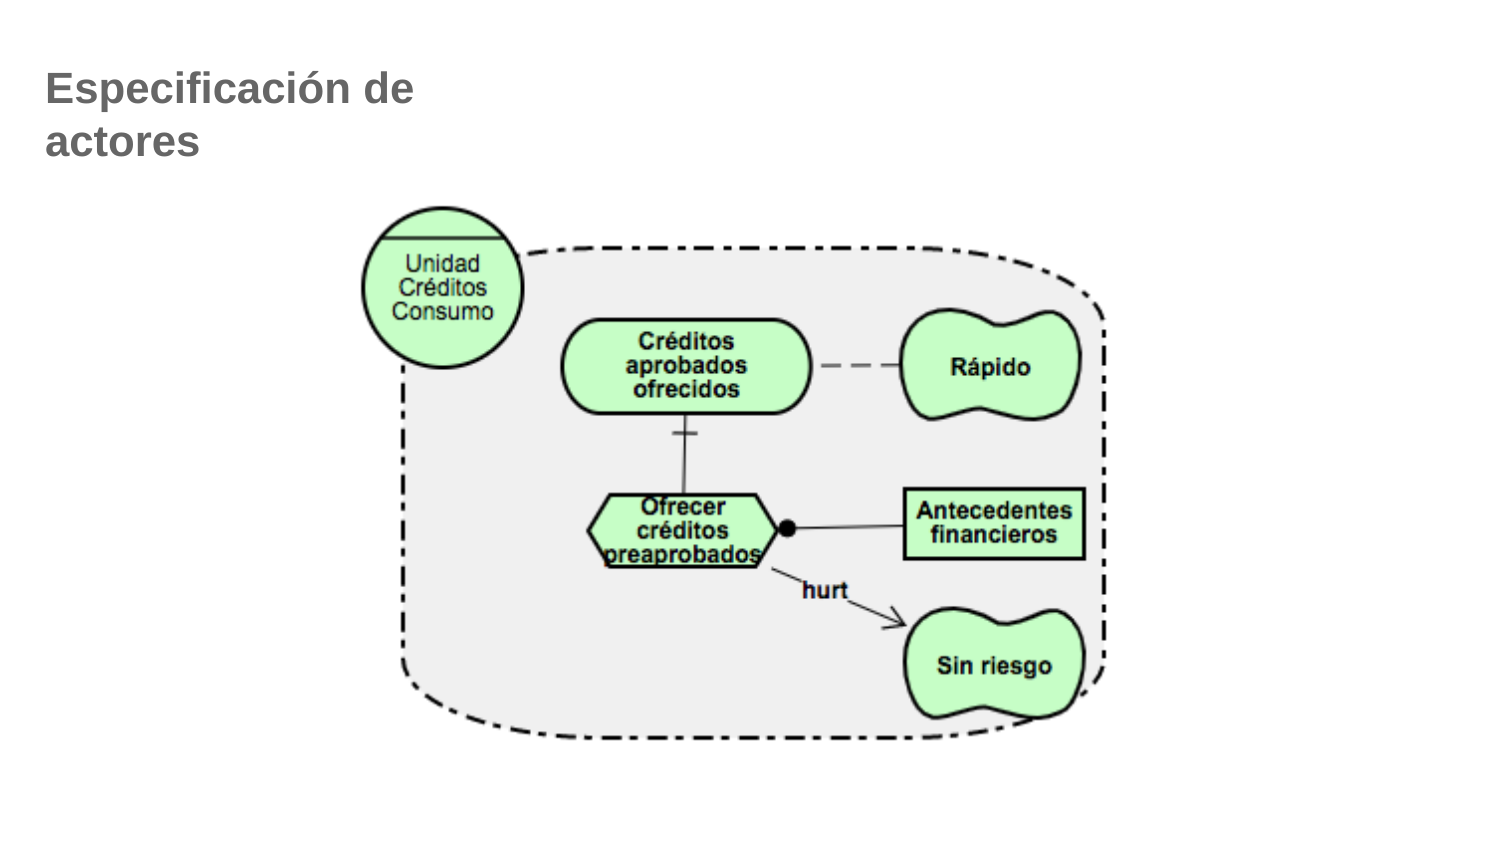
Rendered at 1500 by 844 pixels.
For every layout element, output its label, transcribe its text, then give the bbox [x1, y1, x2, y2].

picture [288, 149, 1212, 814]
text_box Especificación de actores [30, 45, 545, 102]
